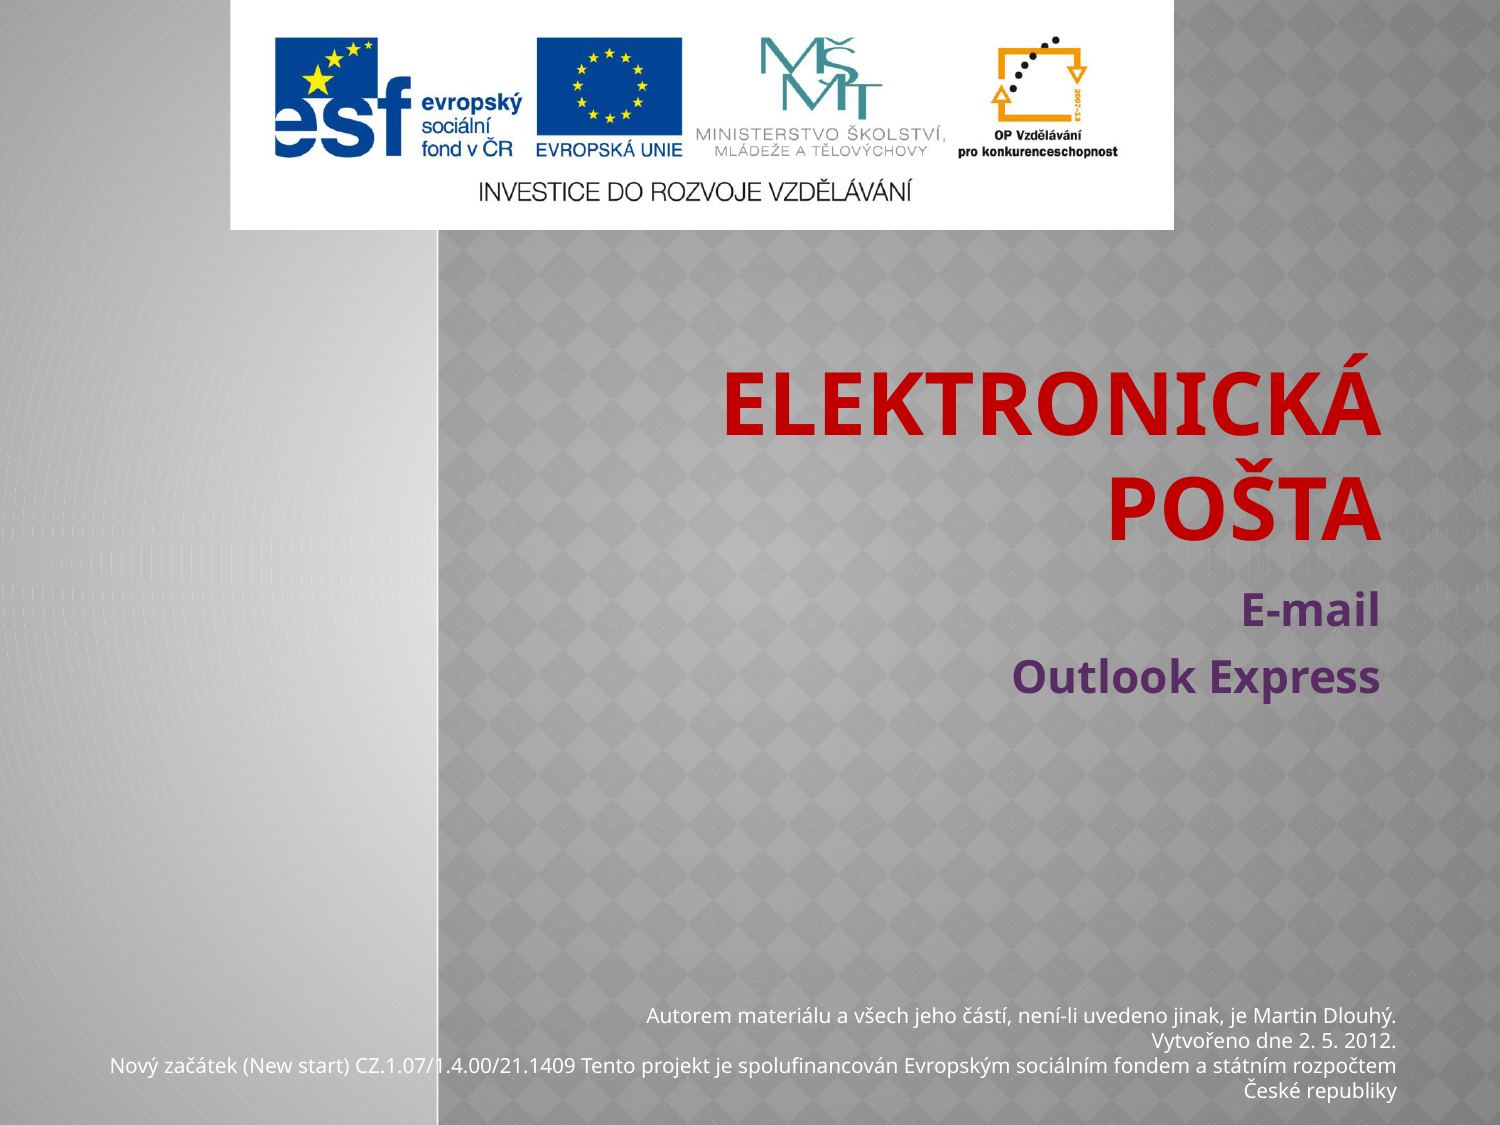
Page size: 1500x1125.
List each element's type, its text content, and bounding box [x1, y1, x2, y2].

title Elektronická pošta [552, 87, 1390, 558]
subtitle E-mail Outlook Express [550, 580, 1390, 762]
footer Autorem materiálu a všech jeho částí, není-li uvedeno jinak, je Martin Dlouhý. Vytvořeno dne 2. 5. 2012. Nový začátek (New start) CZ.1.07/1.4.00/21.1409 Tento projekt je spolufinancován Evropským sociálním fondem a státním rozpočtem České republiky [53, 975, 1412, 1103]
picture [229, 0, 1175, 231]
